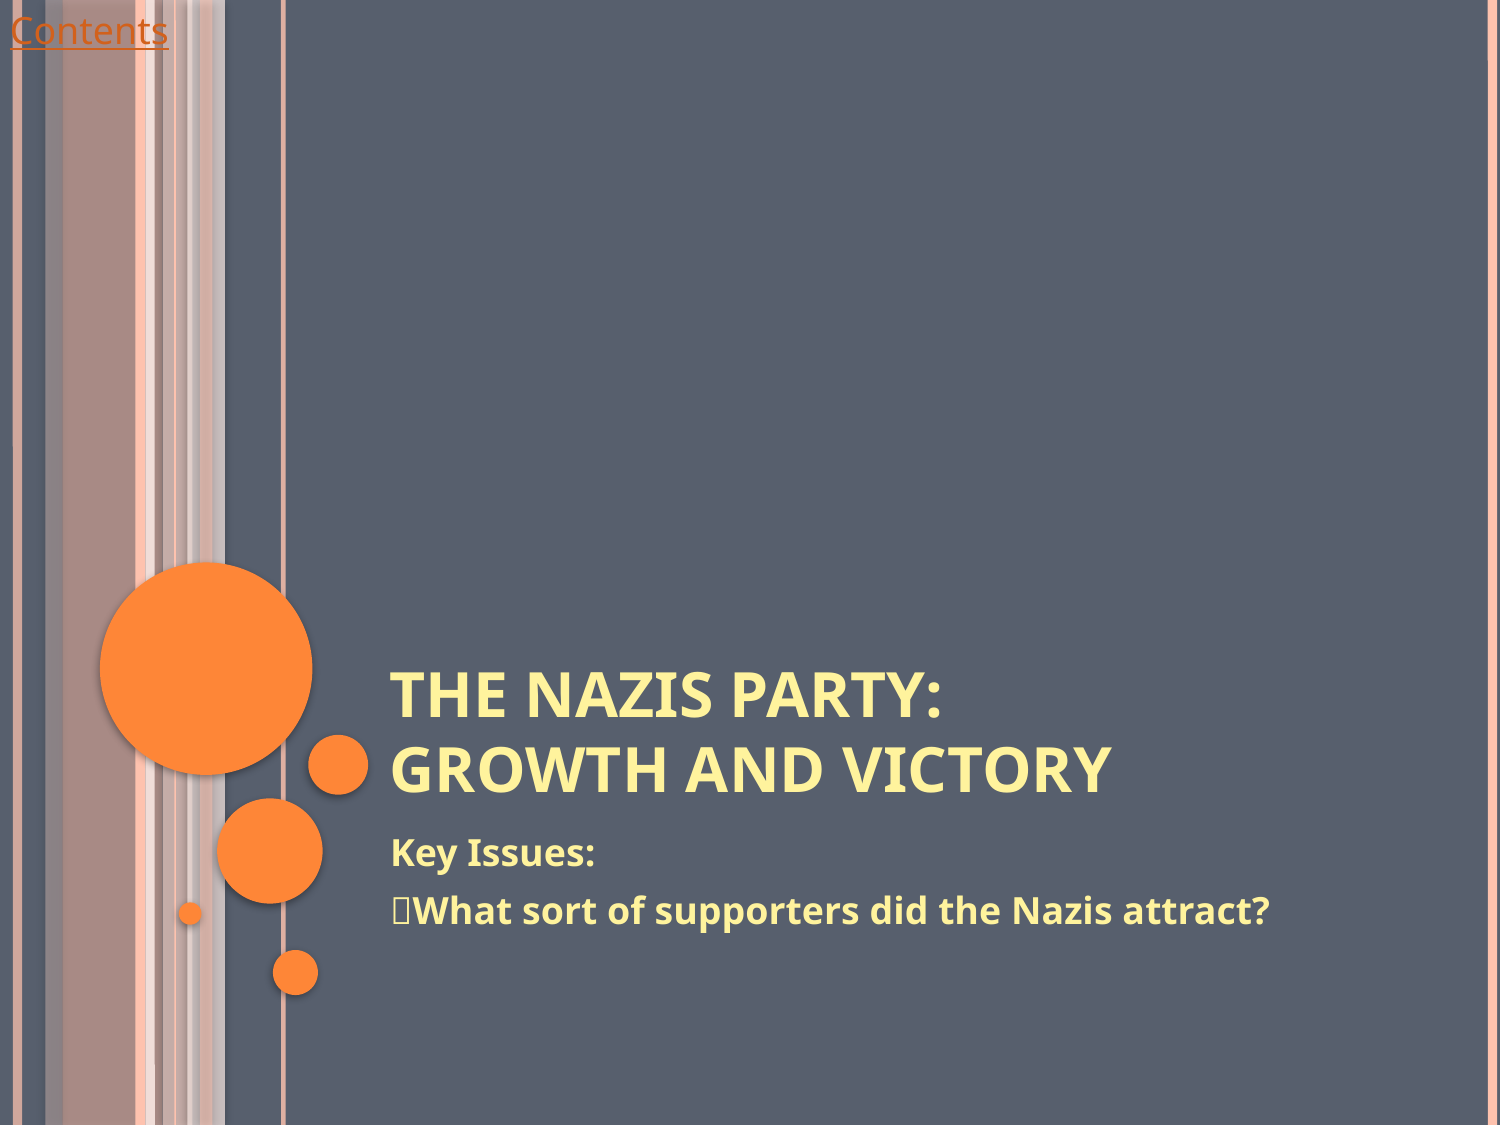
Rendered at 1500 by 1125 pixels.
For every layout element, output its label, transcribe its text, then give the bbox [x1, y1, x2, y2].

list Key Issues: What sort of supporters did the Nazis attract? [374, 821, 1388, 1048]
title The Nazis Party: Growth and Victory [375, 474, 1388, 812]
